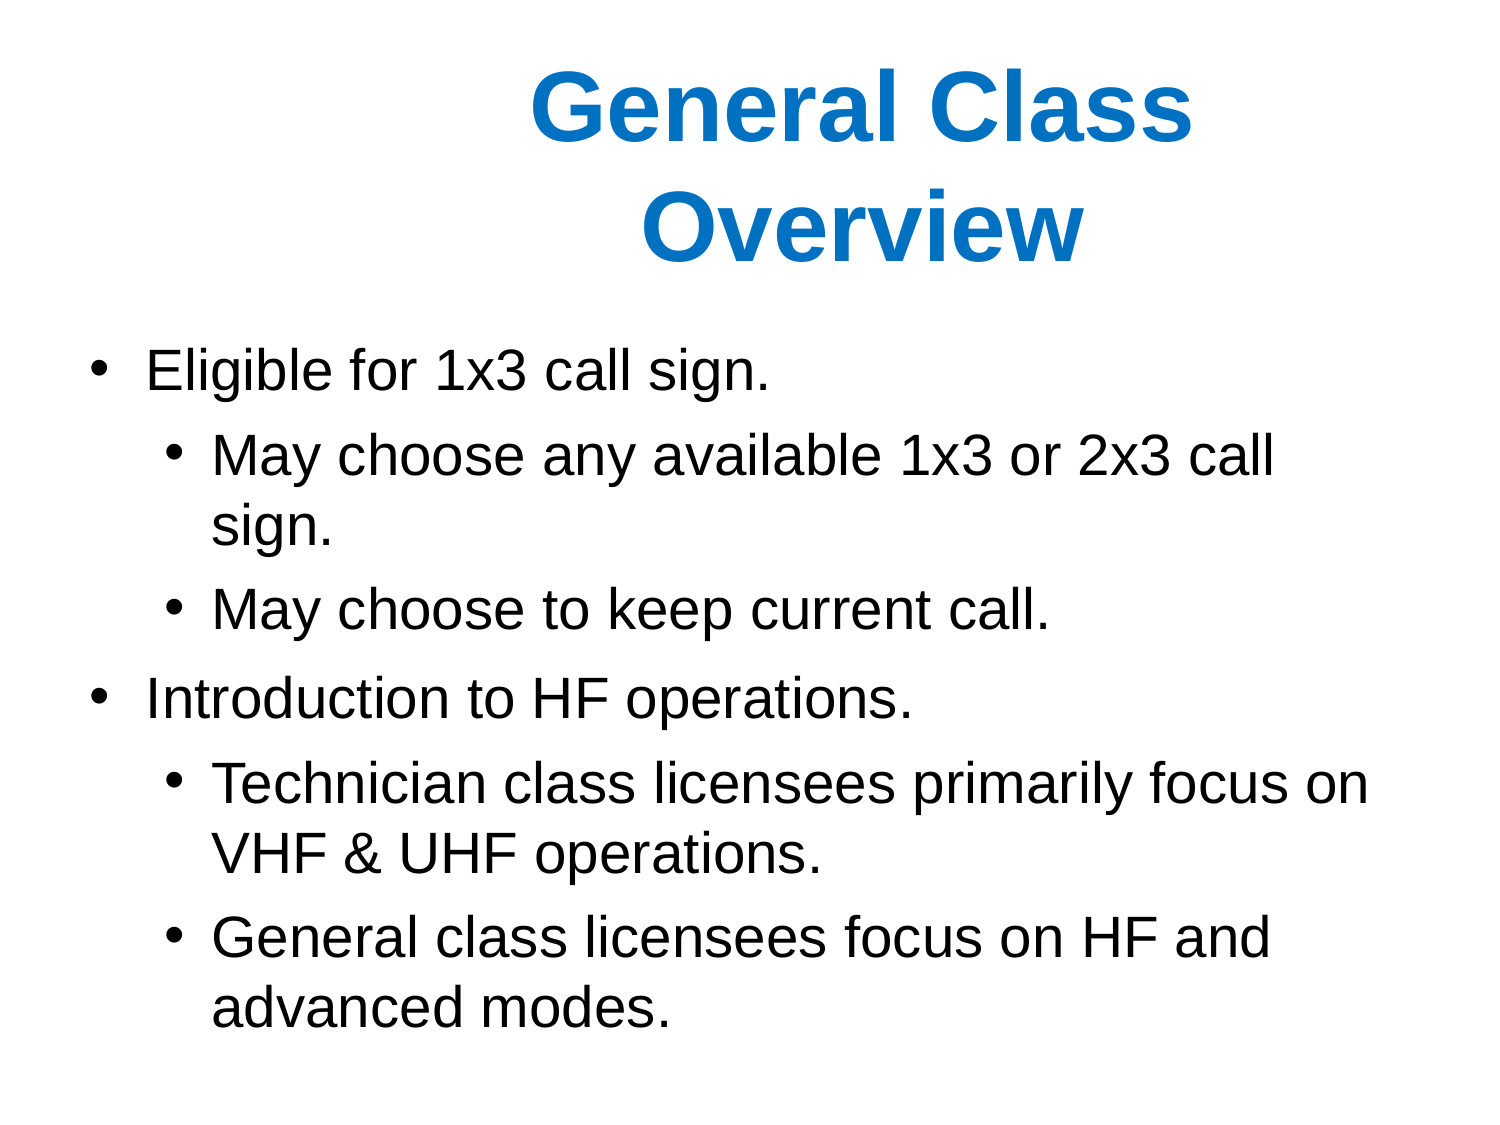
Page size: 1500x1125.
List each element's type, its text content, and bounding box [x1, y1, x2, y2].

text_box General Class Overview [299, 29, 1425, 293]
text_box Eligible for 1x3 call sign. May choose any available 1x3 or 2x3 call sign. May choose to keep current call. Introduction to HF operations. Technician class licensees primarily focus on VHF & UHF operations. General class licensees focus on HF and advanced modes. [74, 324, 1425, 1068]
